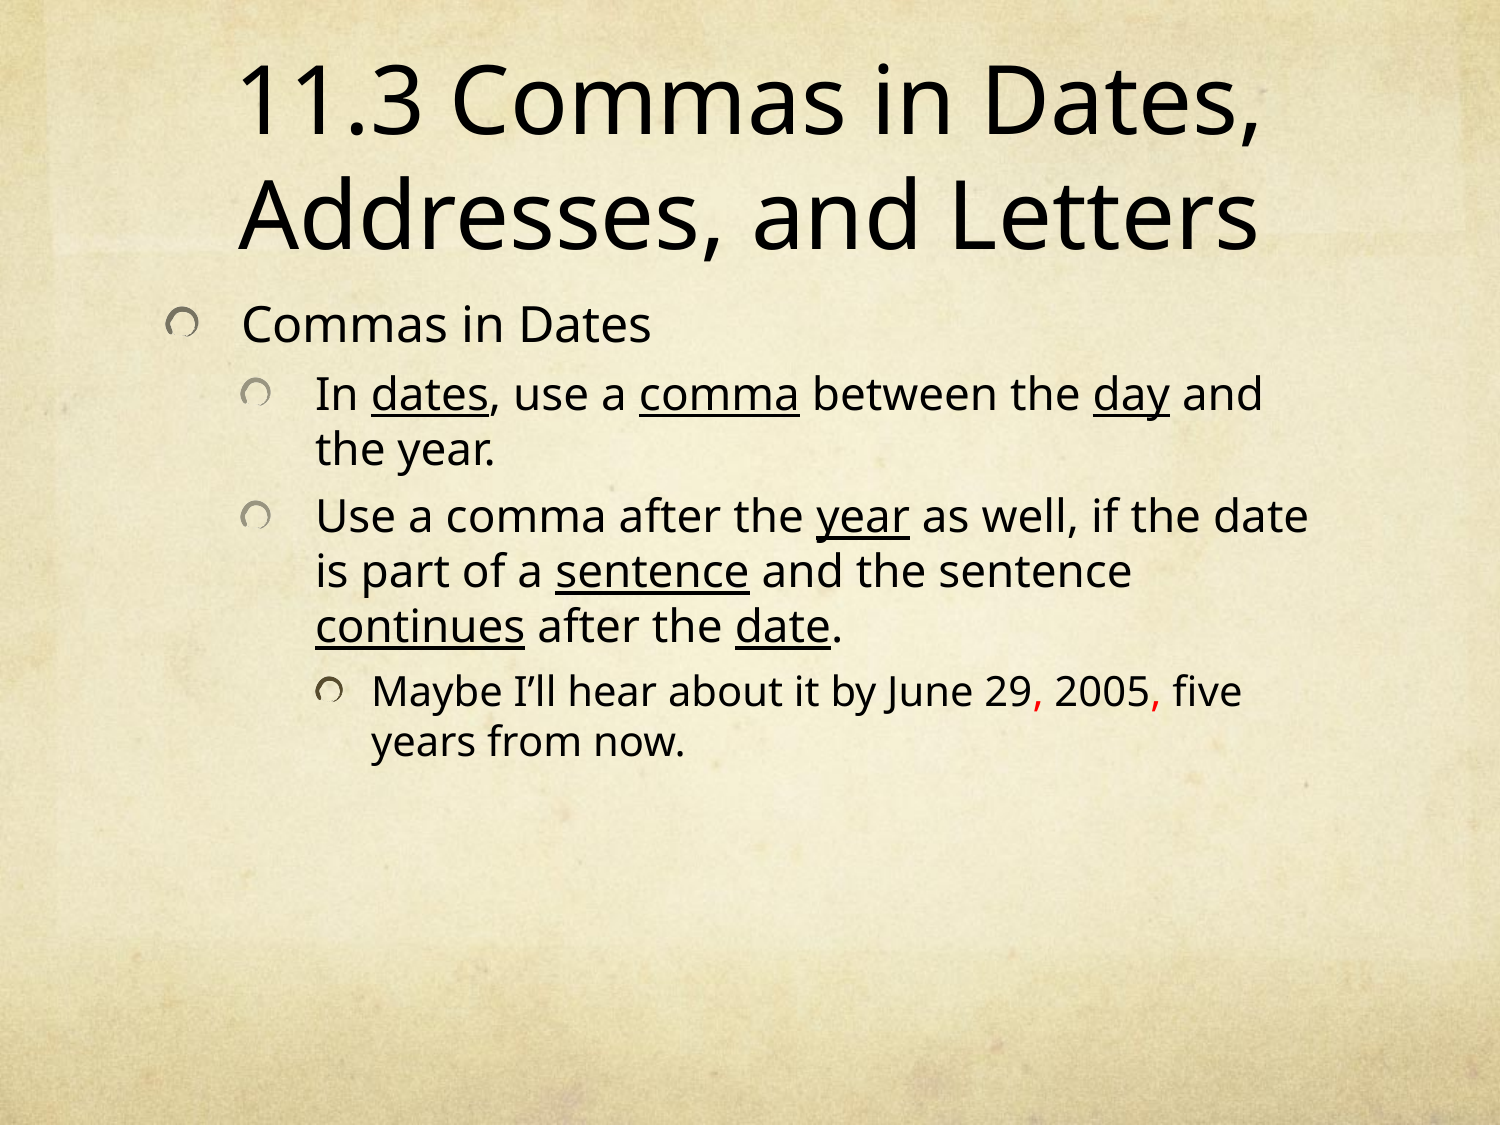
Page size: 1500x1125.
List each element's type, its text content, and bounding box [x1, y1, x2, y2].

list Commas in Dates In dates, use a comma between the day and the year. Use a comma after the year as well, if the date is part of a sentence and the sentence continues after the date. Maybe I’ll hear about it by June 29, 2005, five years from now. [150, 284, 1350, 950]
picture [0, 0, 1500, 1125]
title 11.3 Commas in Dates, Addresses, and Letters [150, 82, 1350, 225]
